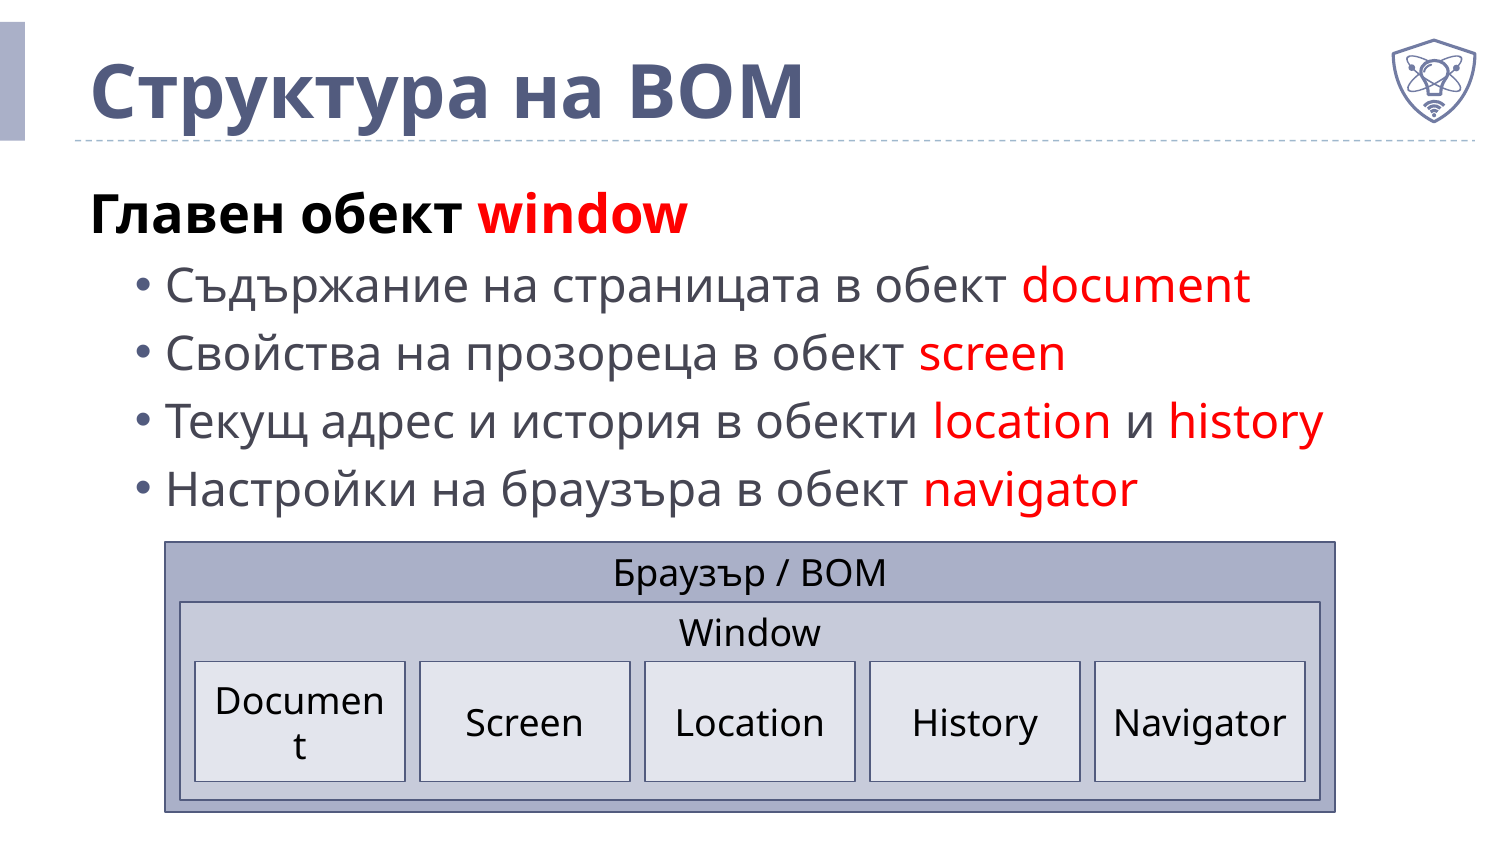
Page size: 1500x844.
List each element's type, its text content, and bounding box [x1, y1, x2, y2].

title Структура на BOM [75, 18, 1475, 141]
text_box History [868, 660, 1082, 783]
text_box Window [178, 600, 1322, 802]
text_box Navigator [1093, 660, 1307, 783]
list Главен обект window Съдържание на страницата в обект document Свойства на прозореца в обект screen Текущ адрес и история в обекти location и history Настройки на браузъра в обект navigator [75, 171, 1475, 835]
text_box Screen [418, 660, 632, 783]
text_box Document [193, 660, 407, 783]
text_box Location [643, 660, 857, 783]
